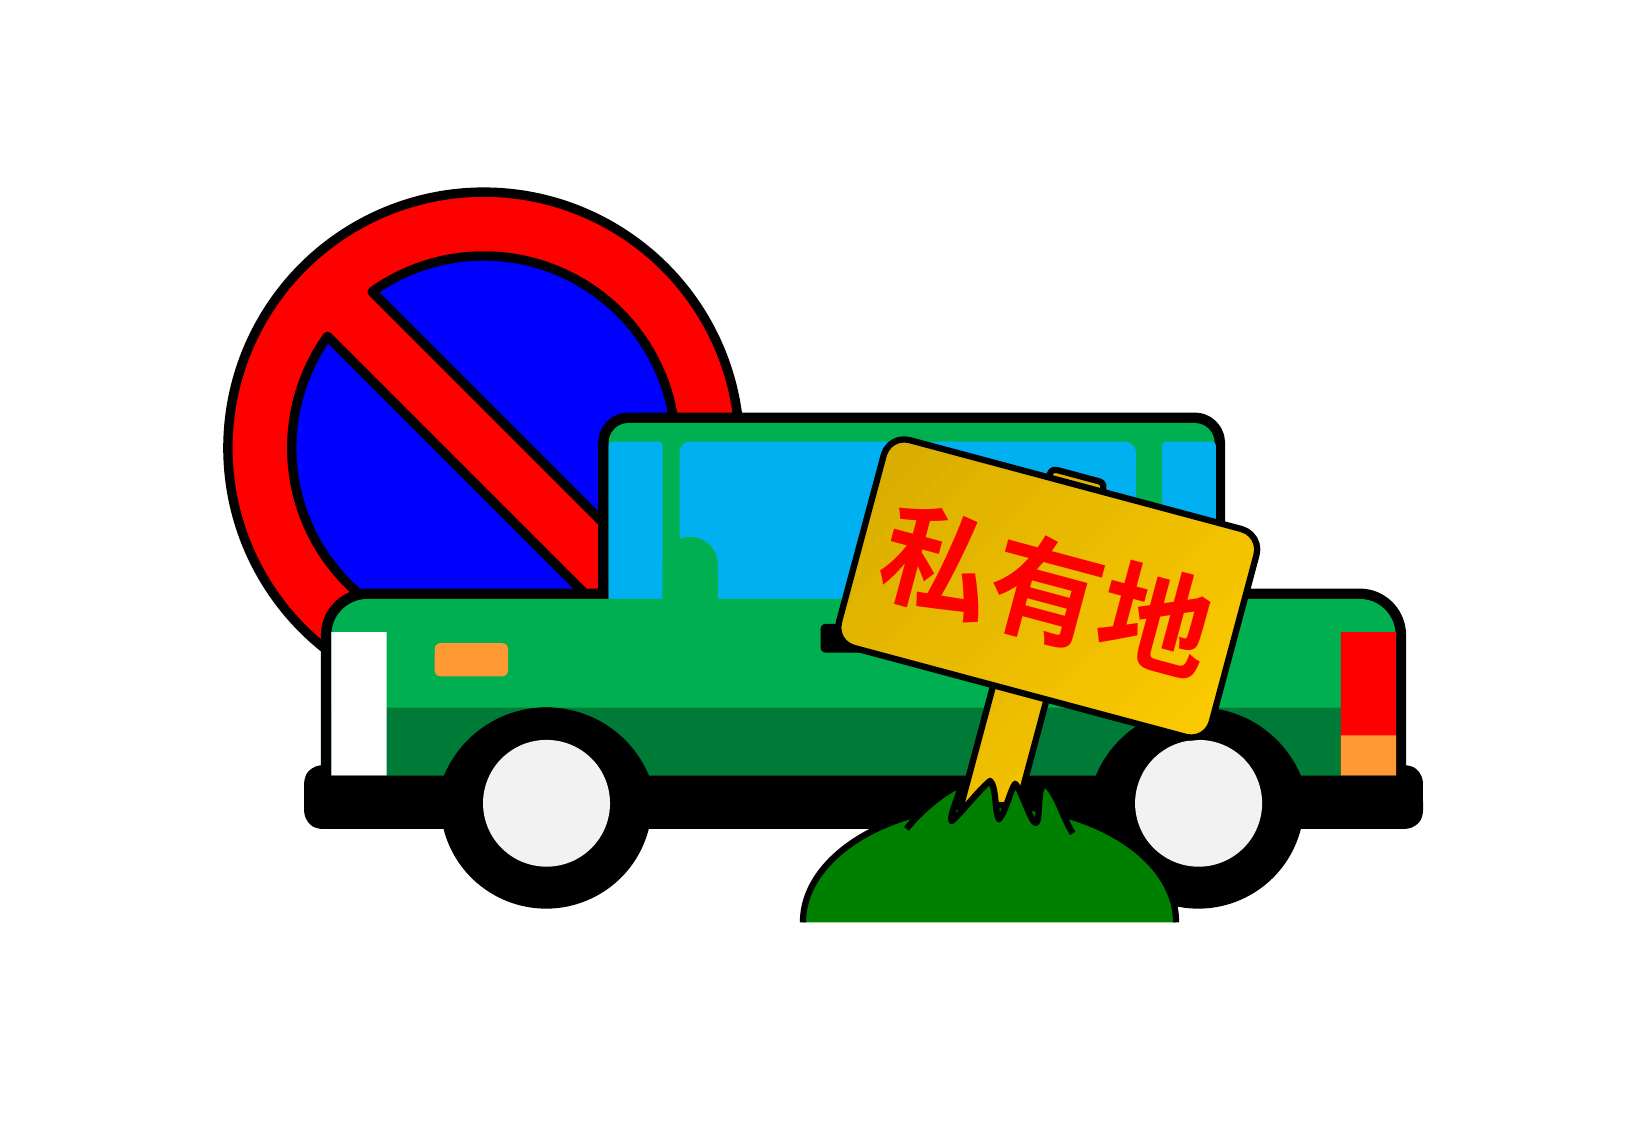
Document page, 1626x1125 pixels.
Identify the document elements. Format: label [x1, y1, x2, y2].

text_box [227, 191, 1413, 930]
